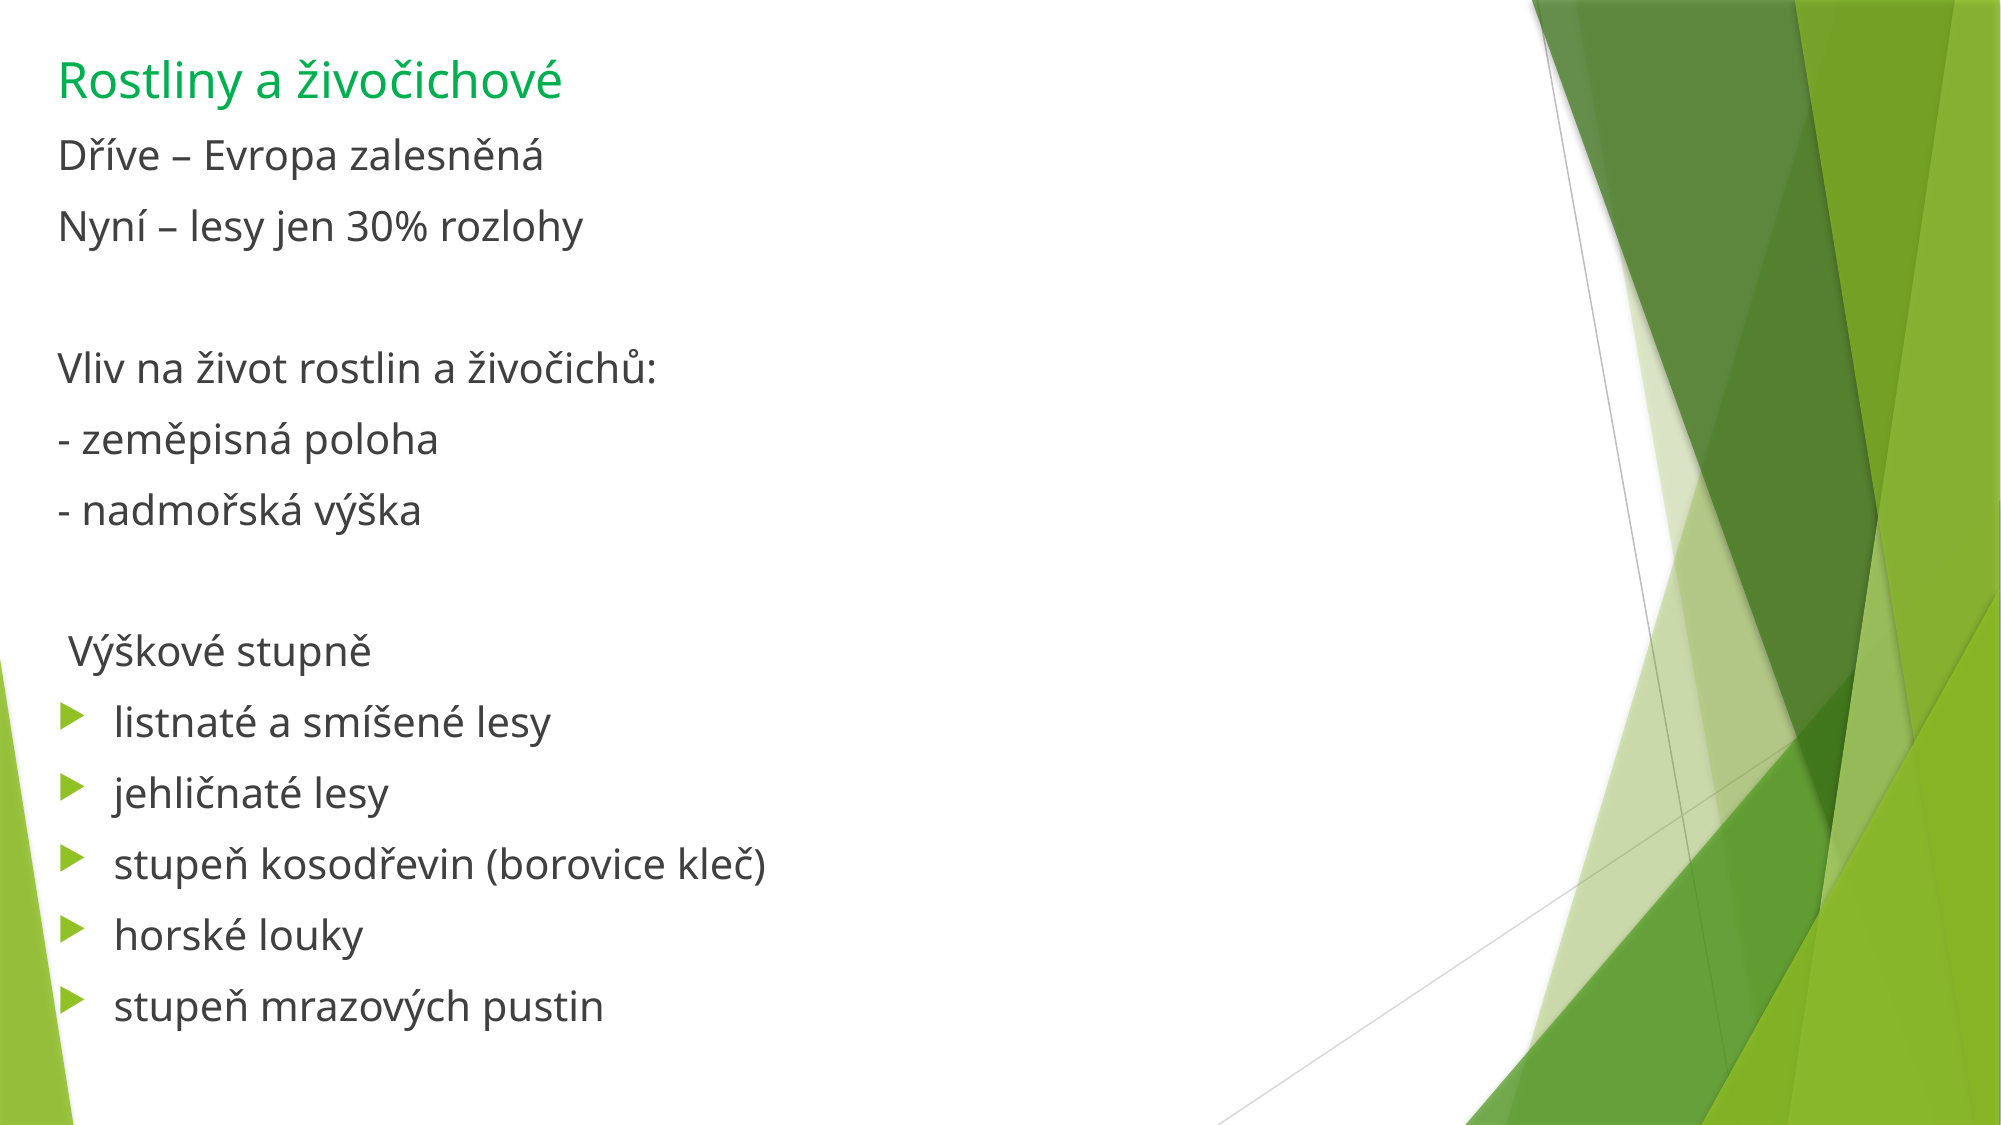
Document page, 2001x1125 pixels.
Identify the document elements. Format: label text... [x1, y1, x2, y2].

list Rostliny a živočichové Dříve – Evropa zalesněná Nyní – lesy jen 30% rozlohy Vliv na život rostlin a živočichů: - zeměpisná poloha - nadmořská výška Výškové stupně listnaté a smíšené lesy jehličnaté lesy stupeň kosodřevin (borovice kleč) horské louky stupeň mrazových pustin [42, 40, 1511, 1075]
